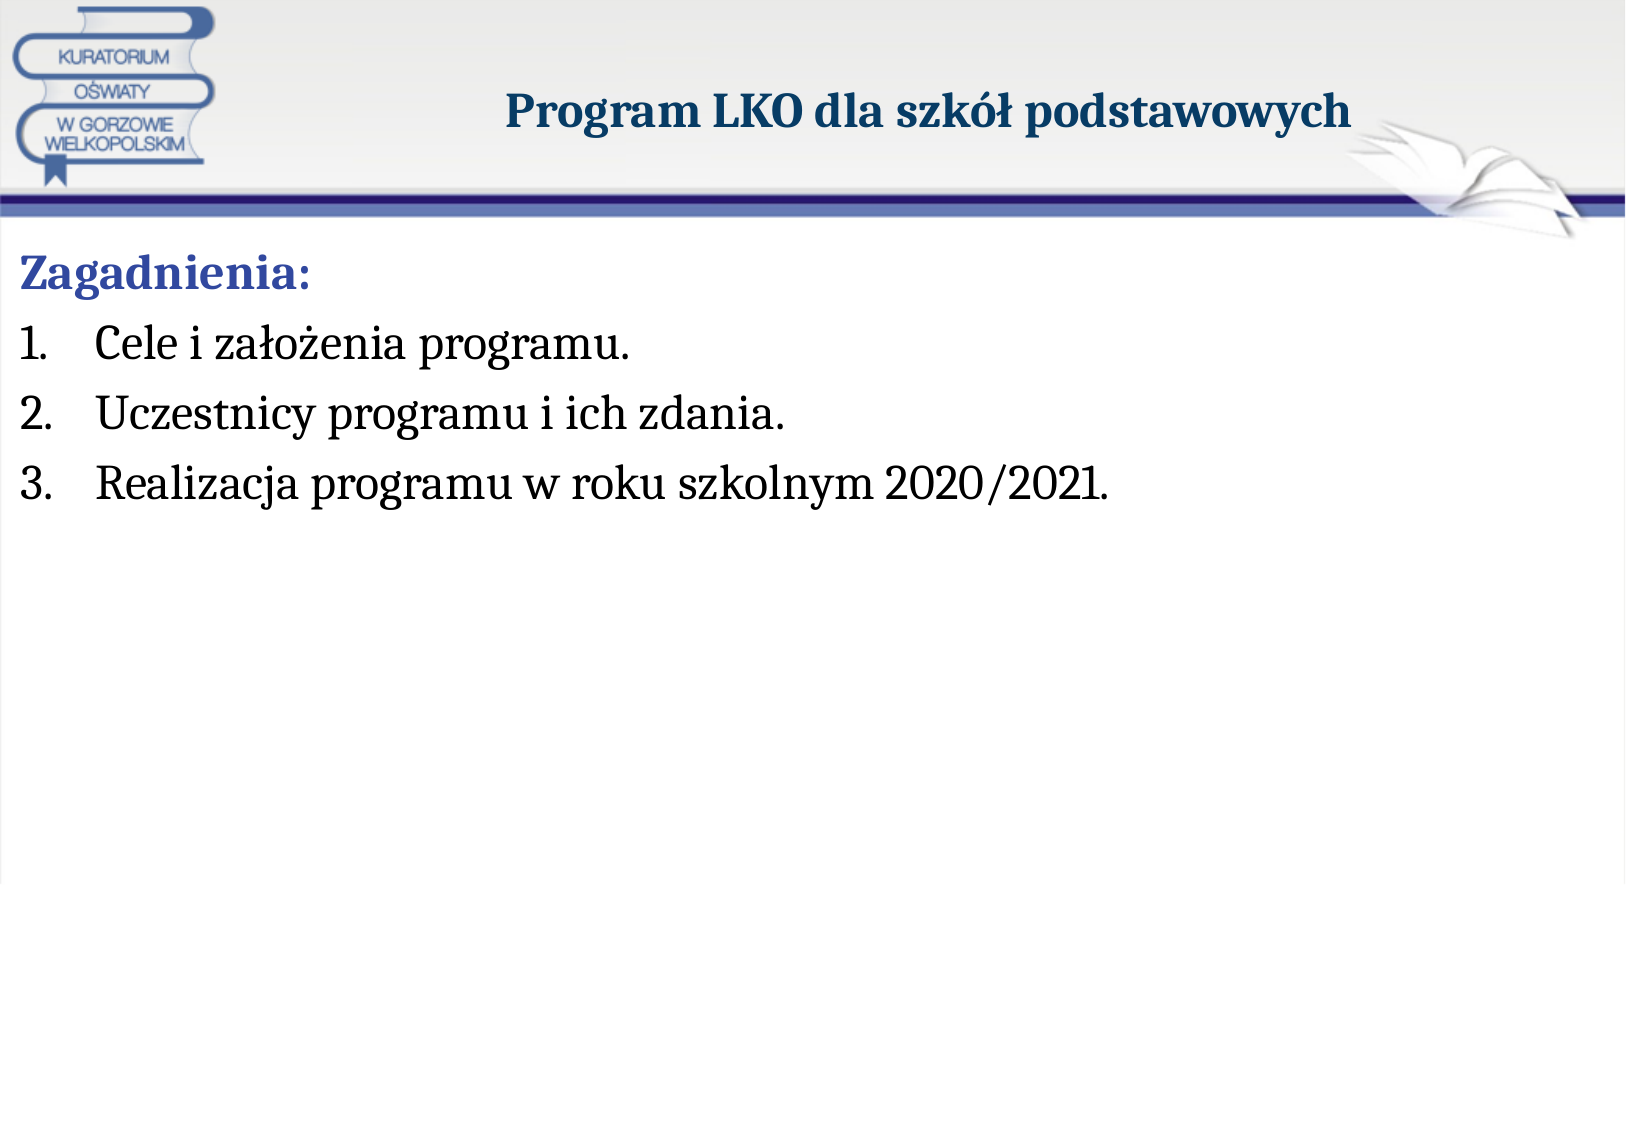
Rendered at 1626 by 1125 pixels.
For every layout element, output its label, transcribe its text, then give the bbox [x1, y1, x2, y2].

picture [0, 0, 1626, 1125]
title Program LKO dla szkół podstawowych [233, 30, 1625, 184]
list Zagadnienia: Cele i założenia programu. Uczestnicy programu i ich zdania. Realizacja programu w roku szkolnym 2020/2021. [5, 231, 1580, 1056]
